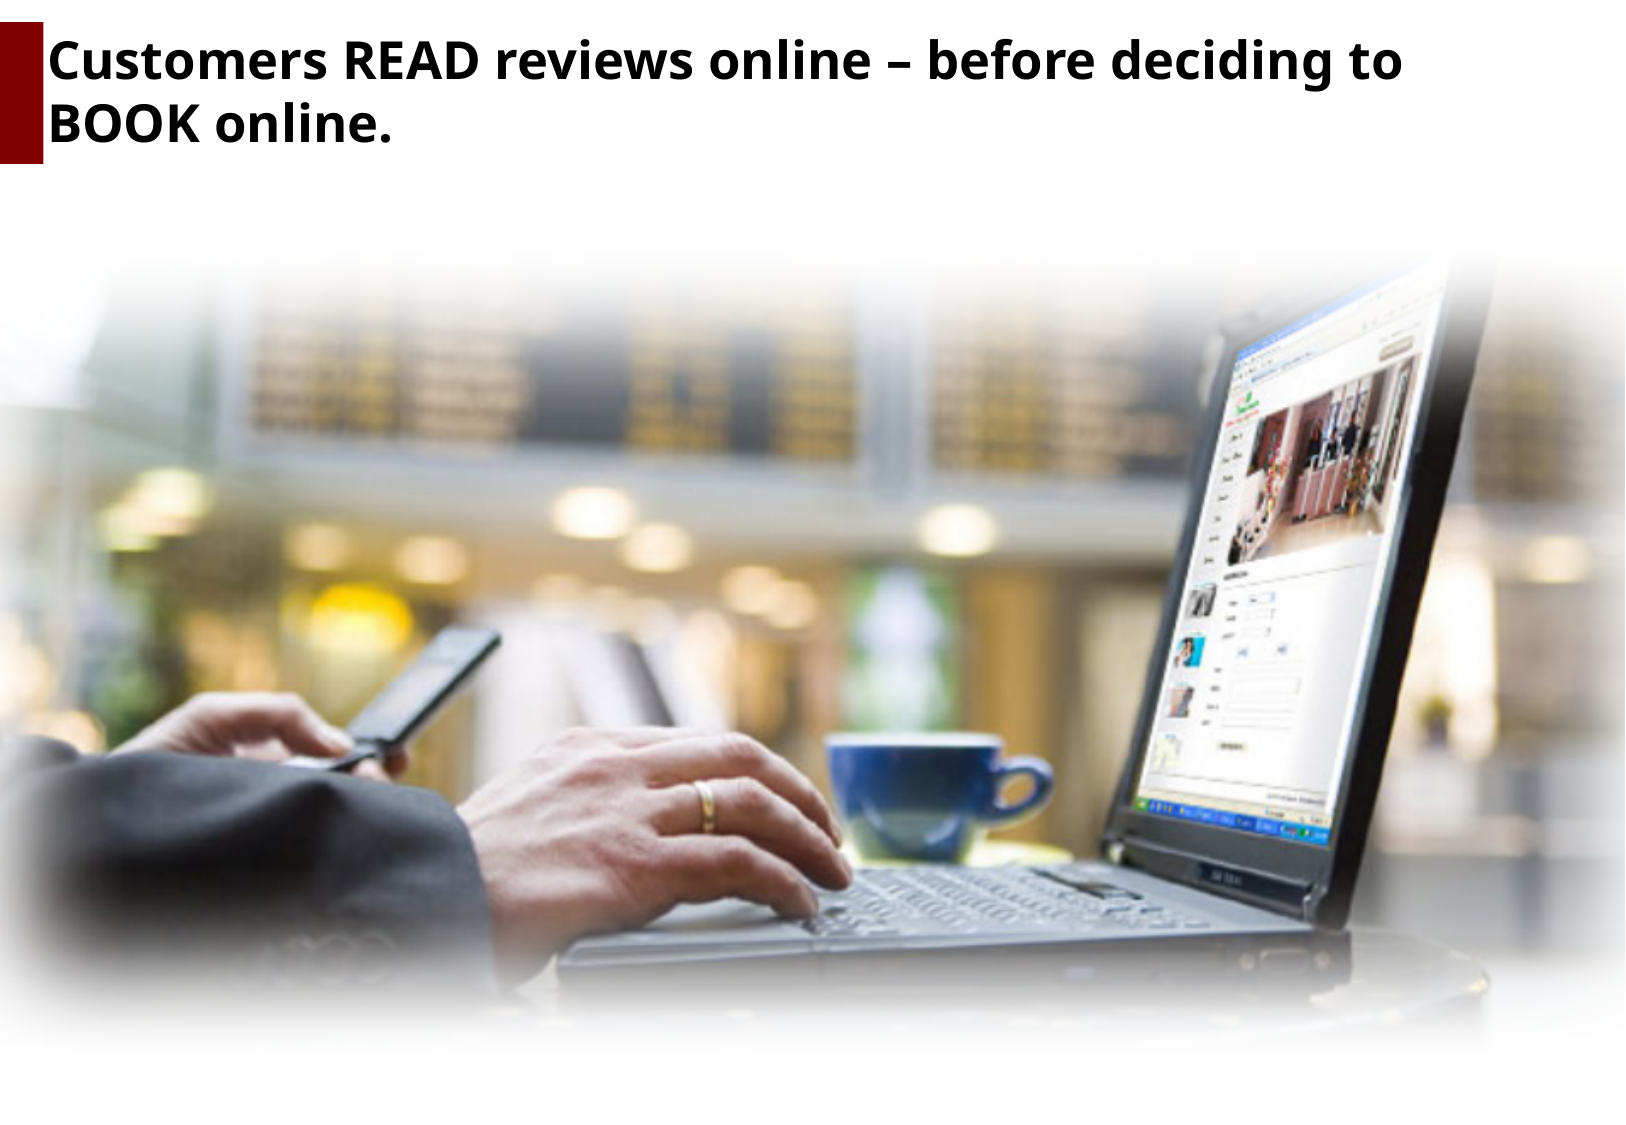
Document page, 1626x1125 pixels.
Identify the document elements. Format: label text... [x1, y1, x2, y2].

title Customers READ reviews online – before deciding to BOOK online. [32, 19, 1581, 161]
picture [0, 246, 1625, 1059]
